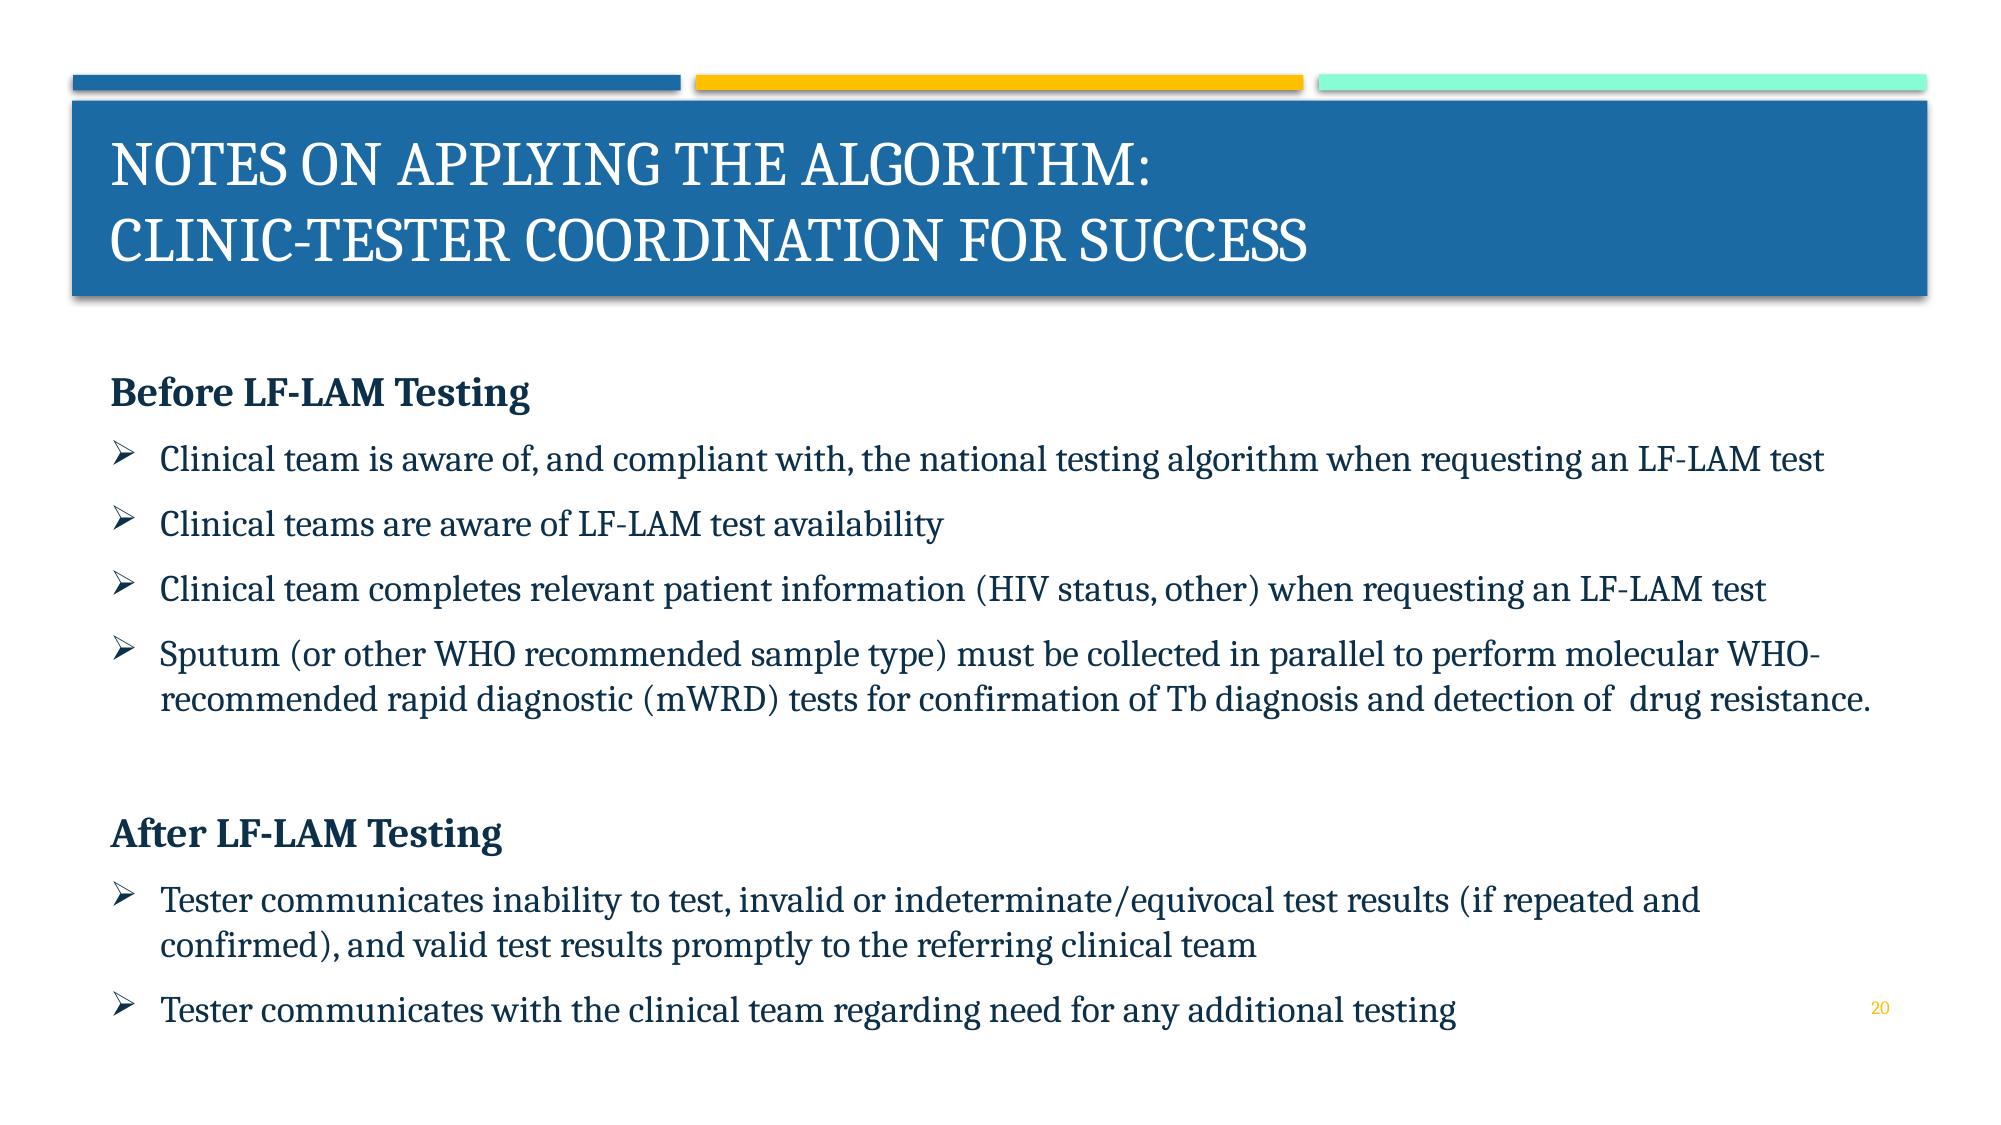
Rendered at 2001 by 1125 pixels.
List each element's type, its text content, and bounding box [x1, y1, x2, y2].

list Before LF-LAM Testing Clinical team is aware of, and compliant with, the national testing algorithm when requesting an LF-LAM test Clinical teams are aware of LF-LAM test availability Clinical team completes relevant patient information (HIV status, other) when requesting an LF-LAM test Sputum (or other WHO recommended sample type) must be collected in parallel to perform molecular WHO-recommended rapid diagnostic (mWRD) tests for confirmation of Tb diagnosis and detection of drug resistance. After LF-LAM Testing Tester communicates inability to test, invalid or indeterminate/equivocal test results (if repeated and confirmed), and valid test results promptly to the referring clinical team Tester communicates with the clinical team regarding need for any additional testing [95, 319, 1905, 1075]
slide_number 20 [1732, 977, 1905, 1037]
title Notes on applying the algorithm: Clinic-tester coordination for success [95, 115, 1905, 282]
